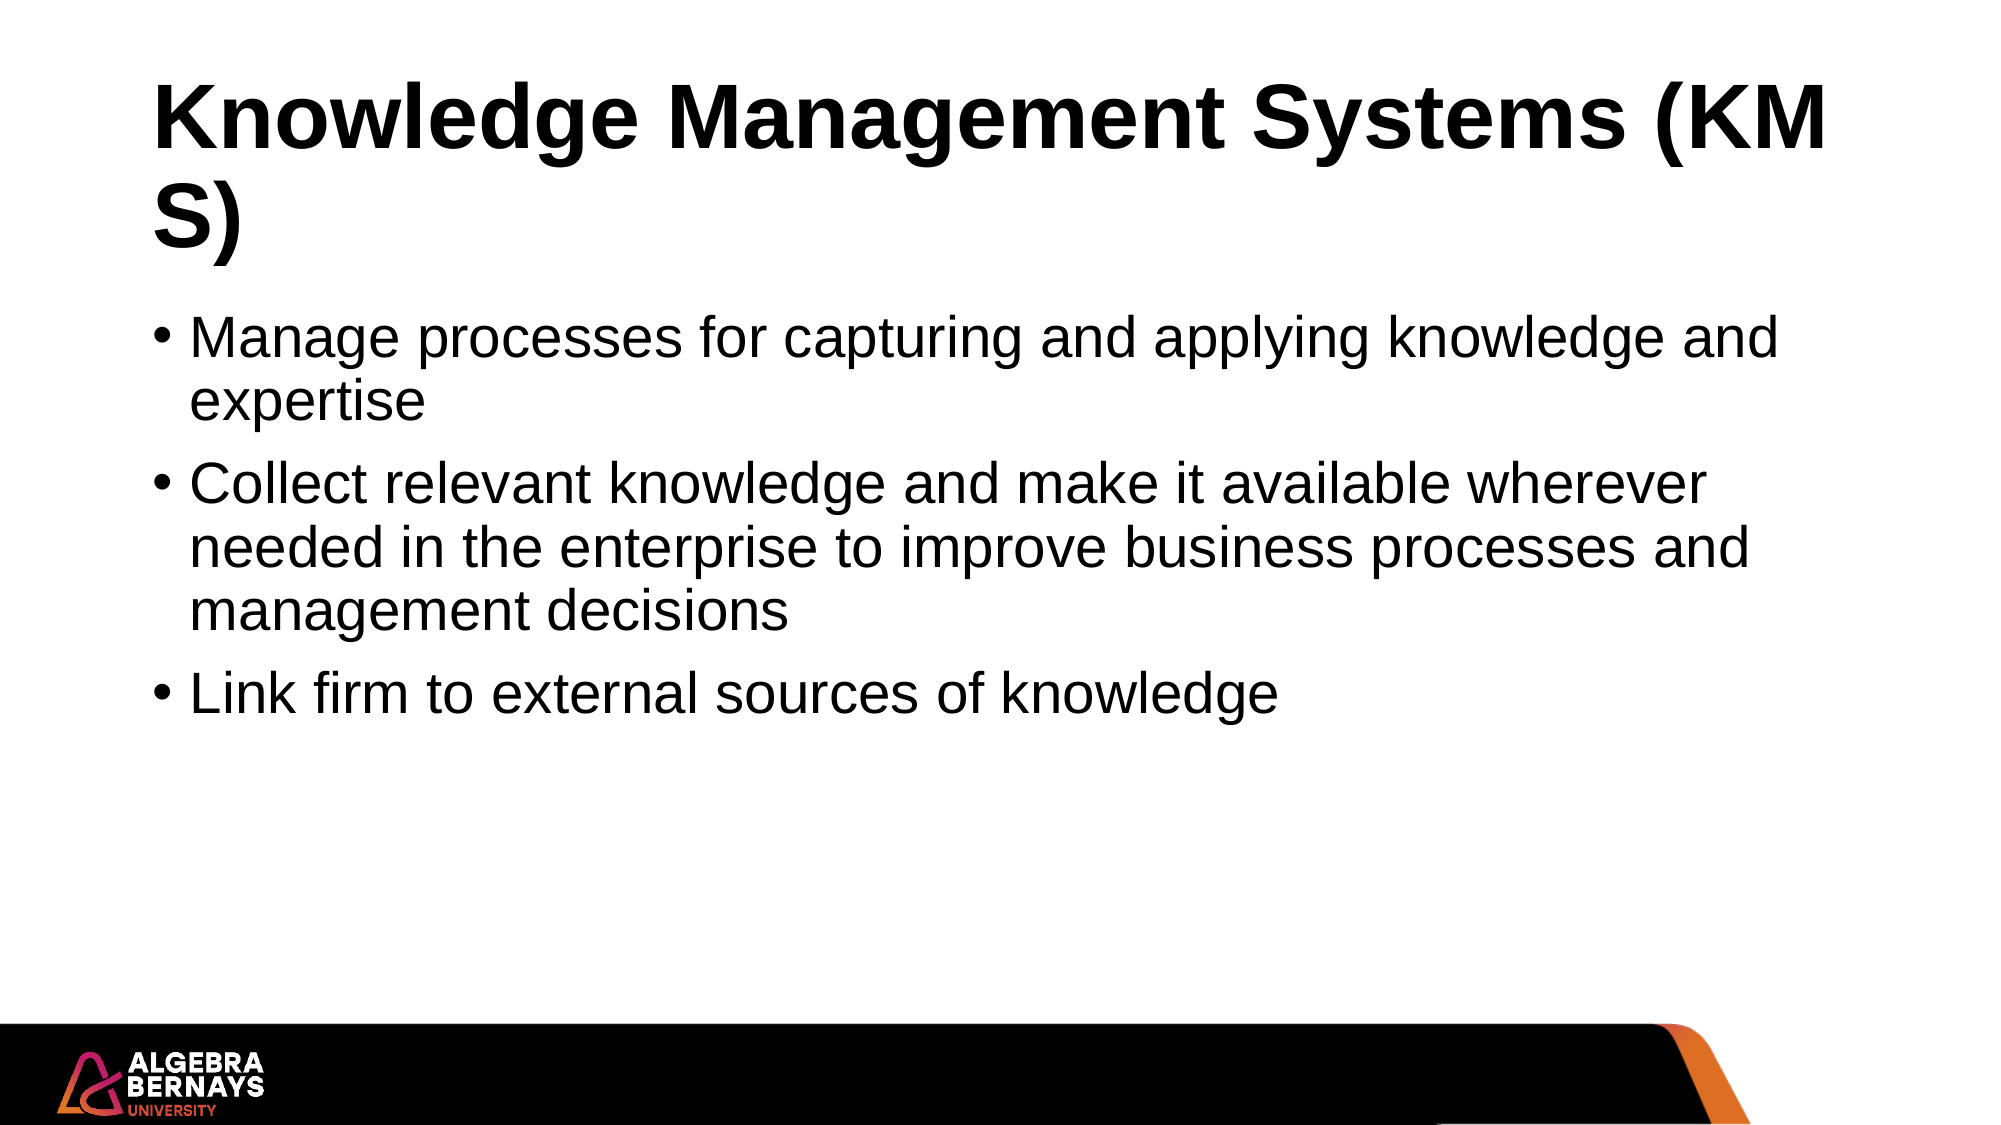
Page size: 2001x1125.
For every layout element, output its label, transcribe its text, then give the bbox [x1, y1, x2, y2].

list Manage processes for capturing and applying knowledge and expertise Collect relevant knowledge and make it available wherever needed in the enterprise to improve business processes and management decisions Link firm to external sources of knowledge [137, 299, 1863, 953]
title Knowledge Management Systems (K M S) [137, 62, 1863, 276]
picture [0, 1023, 1958, 1125]
